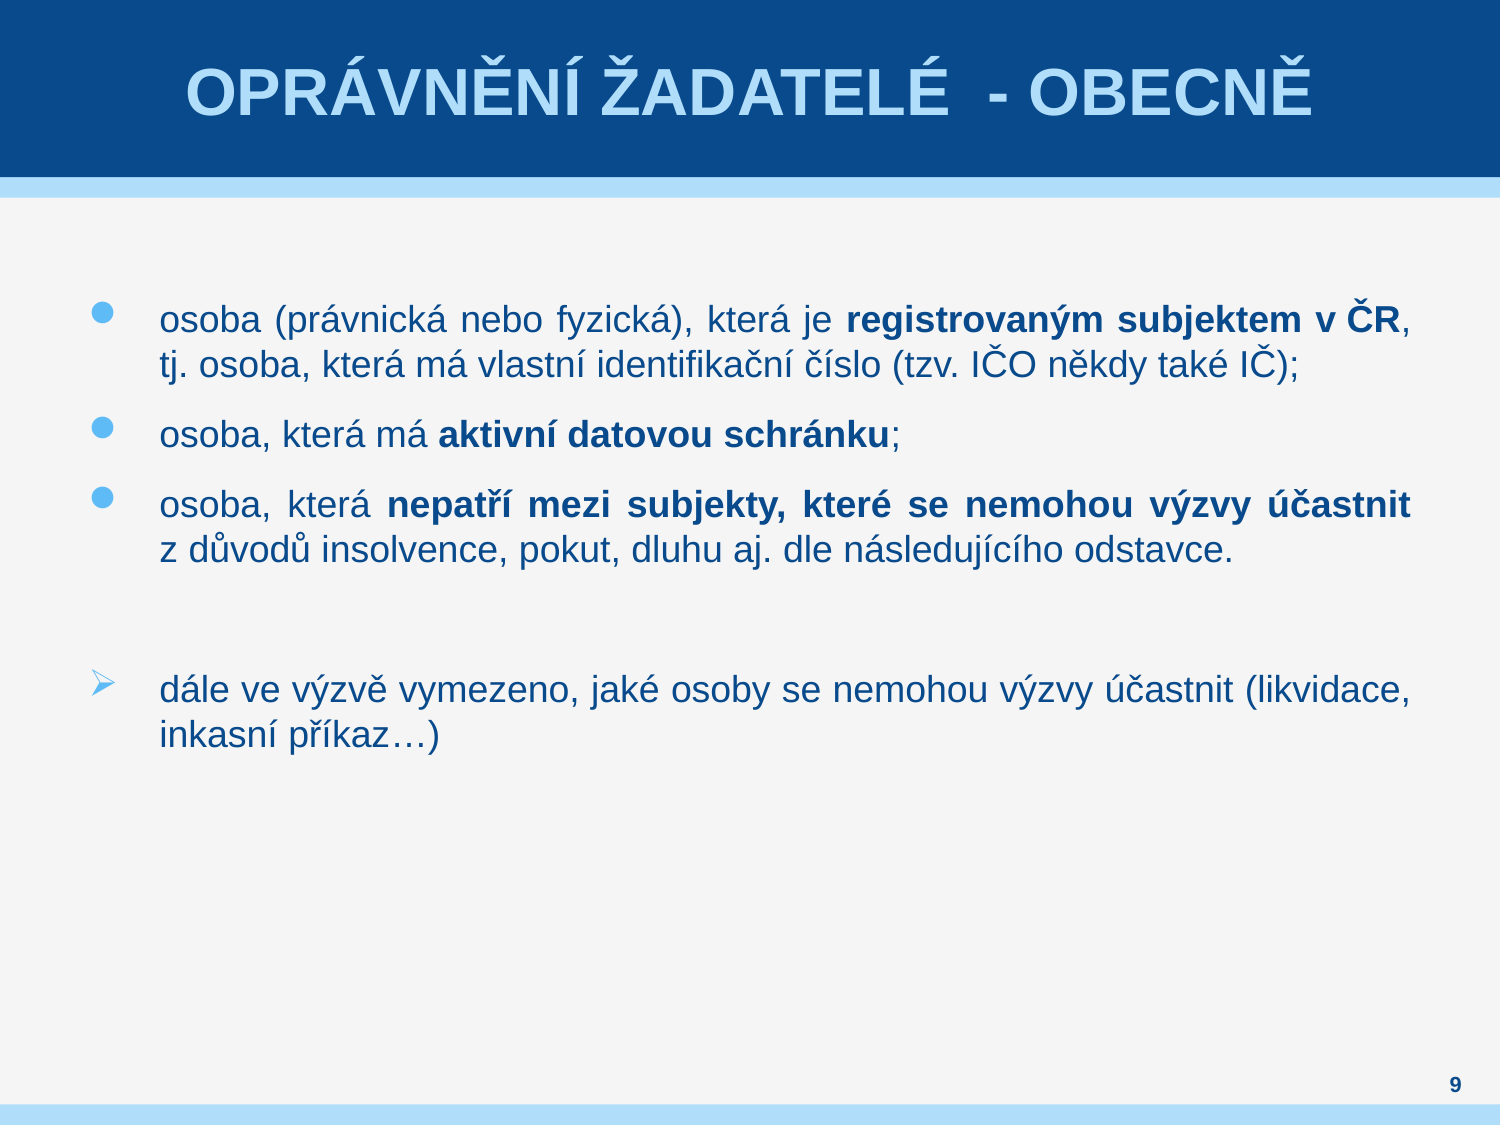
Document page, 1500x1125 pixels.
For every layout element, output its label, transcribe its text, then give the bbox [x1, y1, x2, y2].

title Oprávnění žadatelé - obecně [59, 0, 1441, 178]
slide_number 9 [1417, 1068, 1495, 1099]
list osoba (právnická nebo fyzická), která je registrovaným subjektem v ČR, tj. osoba, která má vlastní identifikační číslo (tzv. IČO někdy také IČ); osoba, která má aktivní datovou schránku; osoba, která nepatří mezi subjekty, které se nemohou výzvy účastnit z důvodů insolvence, pokut, dluhu aj. dle následujícího odstavce. dále ve výzvě vymezeno, jaké osoby se nemohou výzvy účastnit (likvidace, inkasní příkaz…) [88, 295, 1412, 1004]
